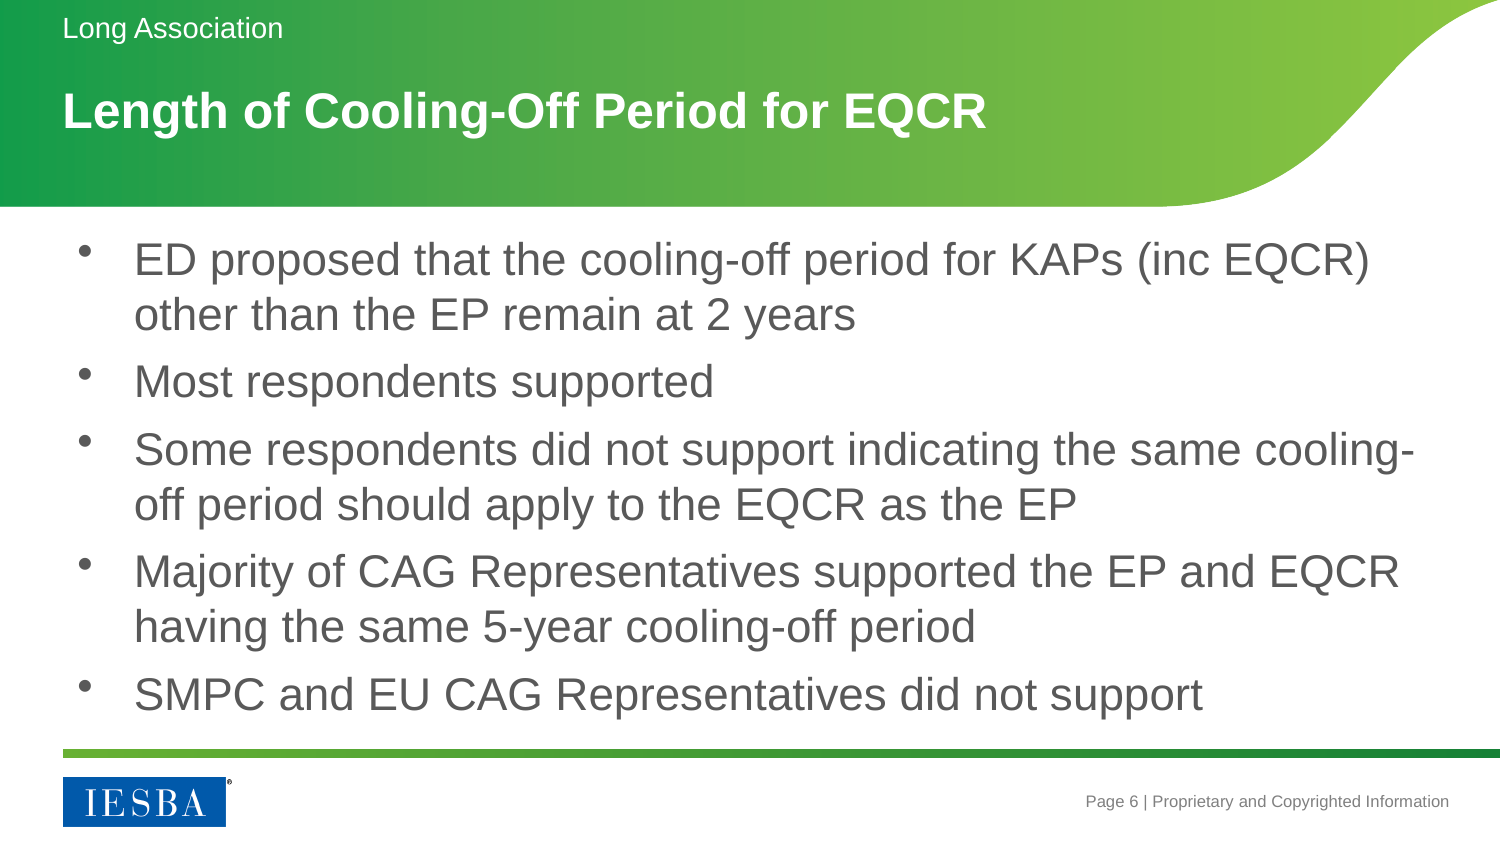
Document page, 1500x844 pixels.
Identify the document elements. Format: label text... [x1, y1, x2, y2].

subtitle Long Association [62, 9, 500, 38]
list ED proposed that the cooling-off period for KAPs (inc EQCR) other than the EP remain at 2 years Most respondents supported Some respondents did not support indicating the same cooling- off period should apply to the EQCR as the EP Majority of CAG Representatives supported the EP and EQCR having the same 5-year cooling-off period SMPC and EU CAG Representatives did not support [62, 221, 1463, 747]
picture [63, 777, 232, 827]
picture [0, 0, 1500, 207]
title Length of Cooling-Off Period for EQCR [62, 75, 1300, 142]
